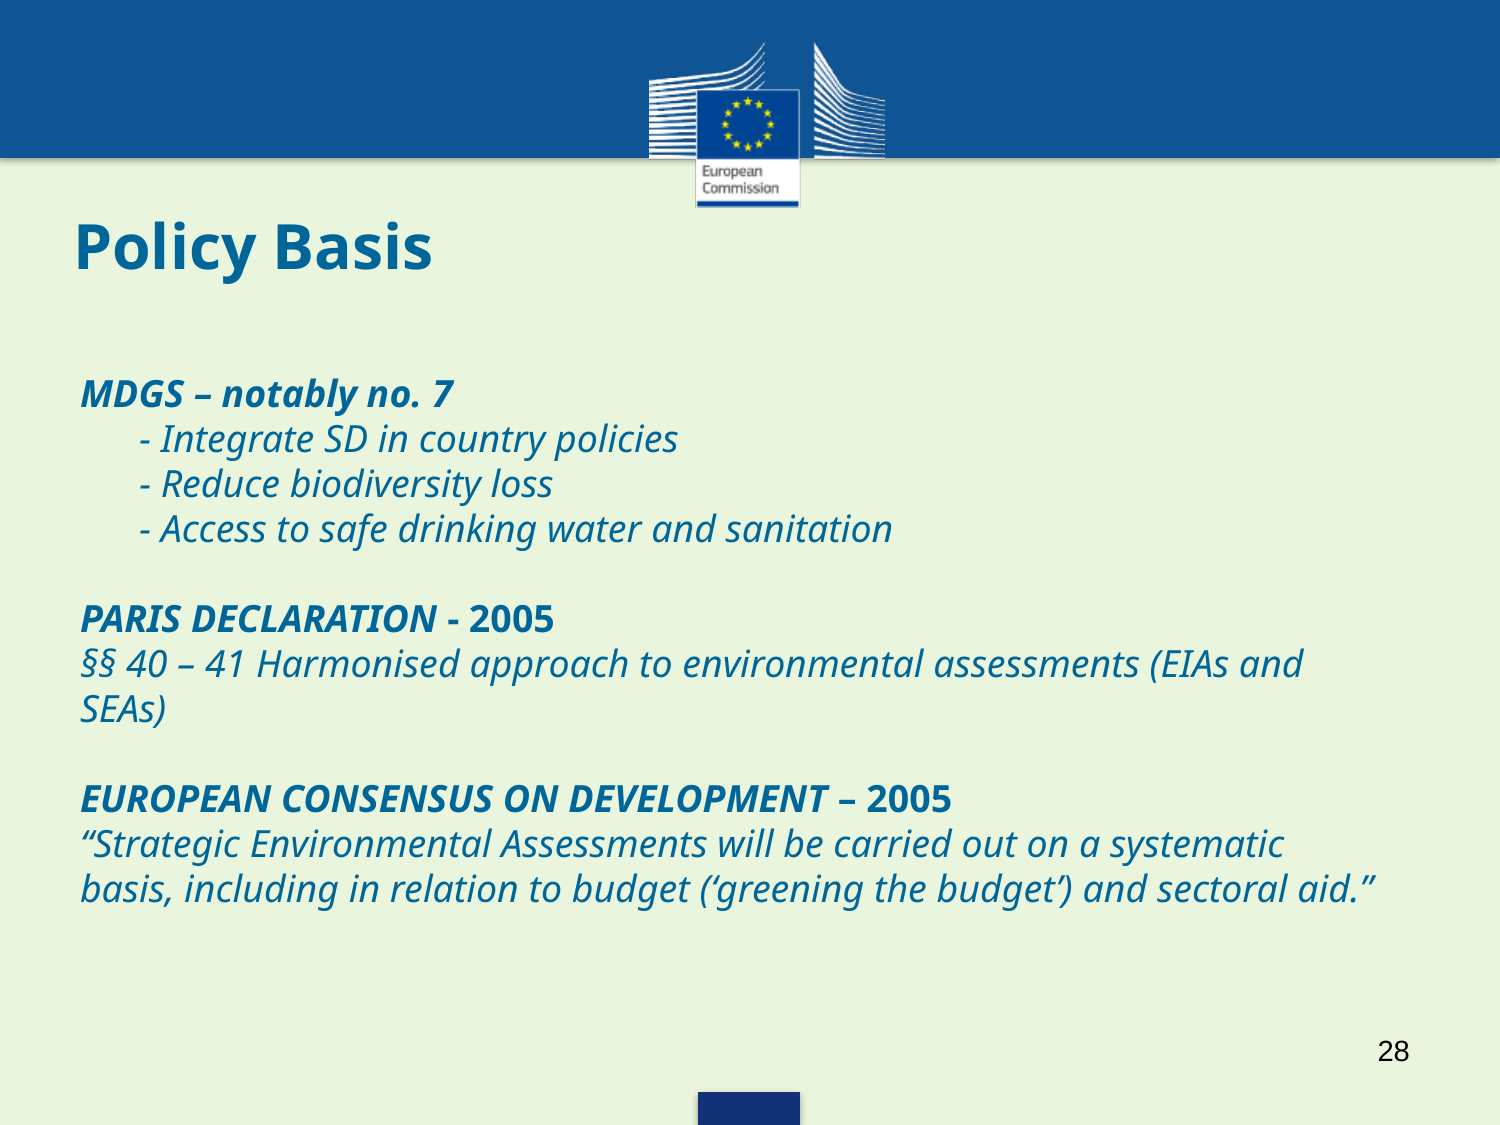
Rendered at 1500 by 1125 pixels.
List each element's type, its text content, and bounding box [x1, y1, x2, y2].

text_box MDGS – notably no. 7 - Integrate SD in country policies - Reduce biodiversity loss - Access to safe drinking water and sanitation PARIS DECLARATION - 2005 §§ 40 – 41 Harmonised approach to environmental assessments (EIAs and SEAs) EUROPEAN CONSENSUS ON DEVELOPMENT – 2005 “Strategic Environmental Assessments will be carried out on a systematic basis, including in relation to budget (‘greening the budget’) and sectoral aid.” [65, 362, 1400, 918]
slide_number 28 [1074, 1024, 1426, 1103]
picture [649, 42, 885, 200]
text_box Policy Basis [0, 200, 1500, 290]
